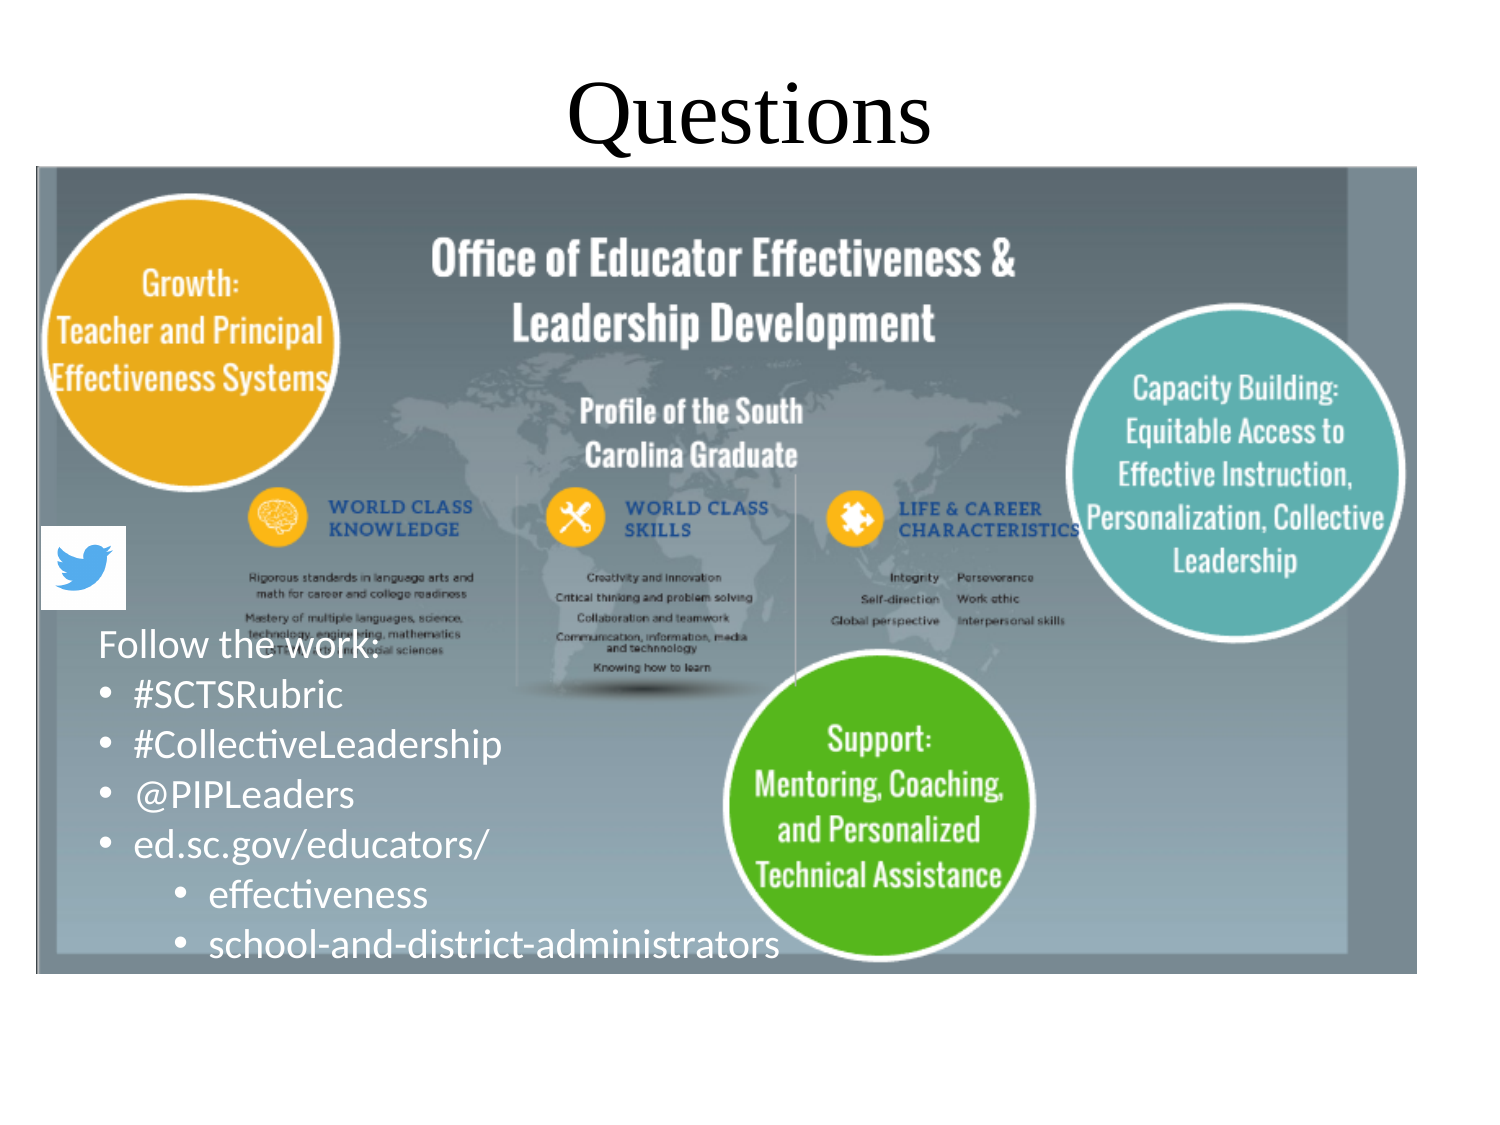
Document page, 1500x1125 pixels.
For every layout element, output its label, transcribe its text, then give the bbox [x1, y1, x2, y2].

picture [41, 526, 126, 610]
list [35, 166, 1417, 975]
title Questions [75, 45, 1425, 163]
